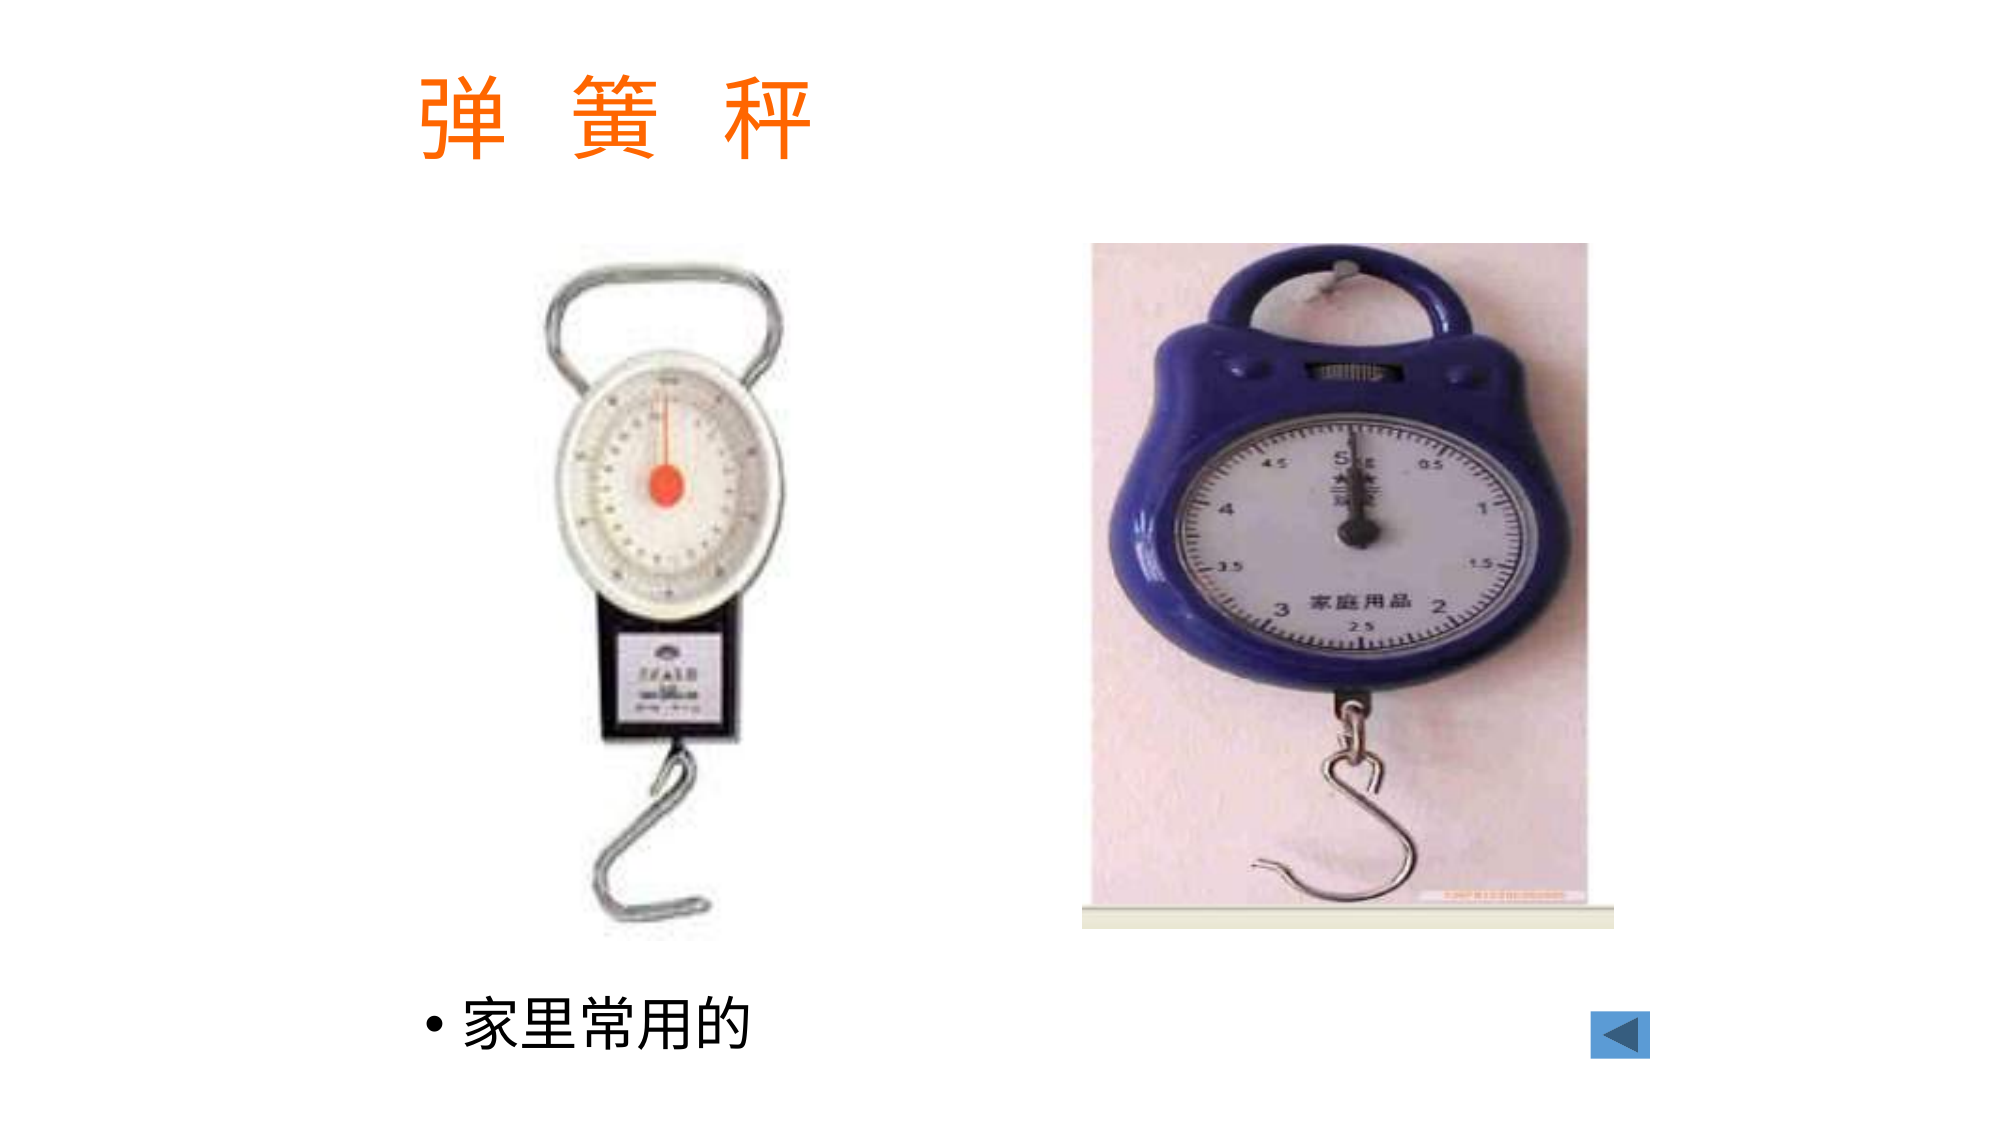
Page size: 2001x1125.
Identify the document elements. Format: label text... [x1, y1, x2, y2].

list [373, 243, 953, 941]
text_box [1590, 1011, 1650, 1059]
title 弹 簧 秤 [338, 42, 1689, 203]
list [1082, 243, 1615, 929]
list 家里常用的 [409, 987, 1402, 1072]
